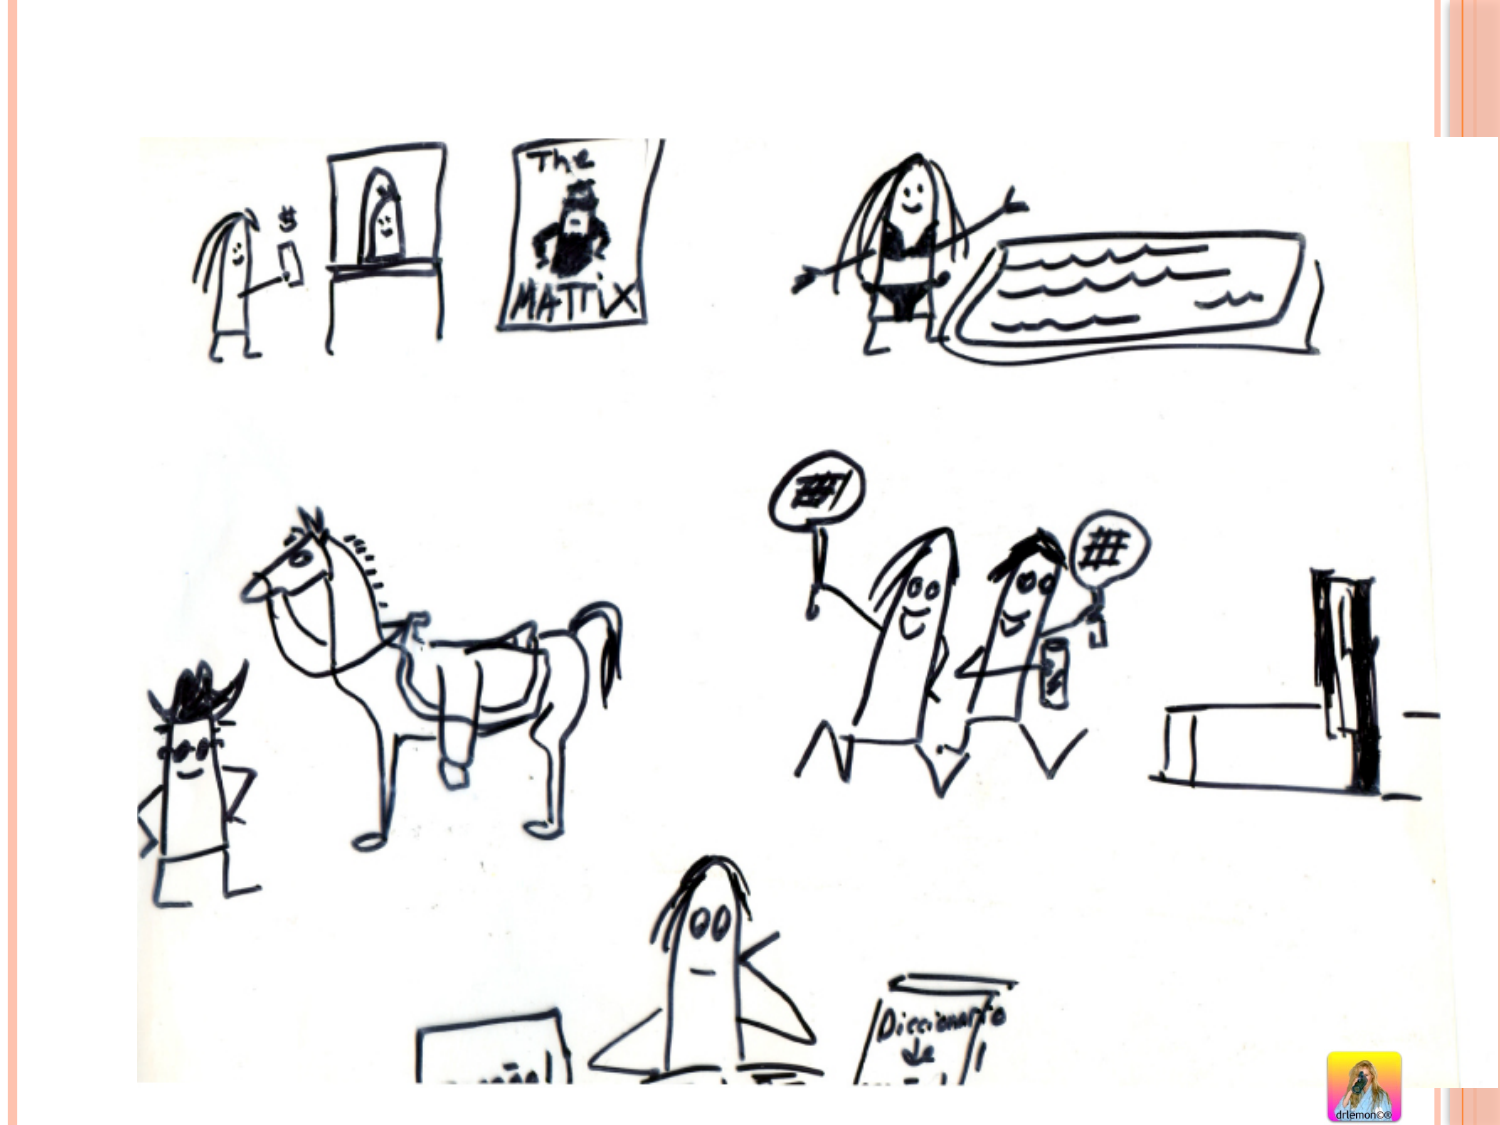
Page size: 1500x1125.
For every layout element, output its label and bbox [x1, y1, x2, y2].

picture [136, 136, 1499, 1125]
